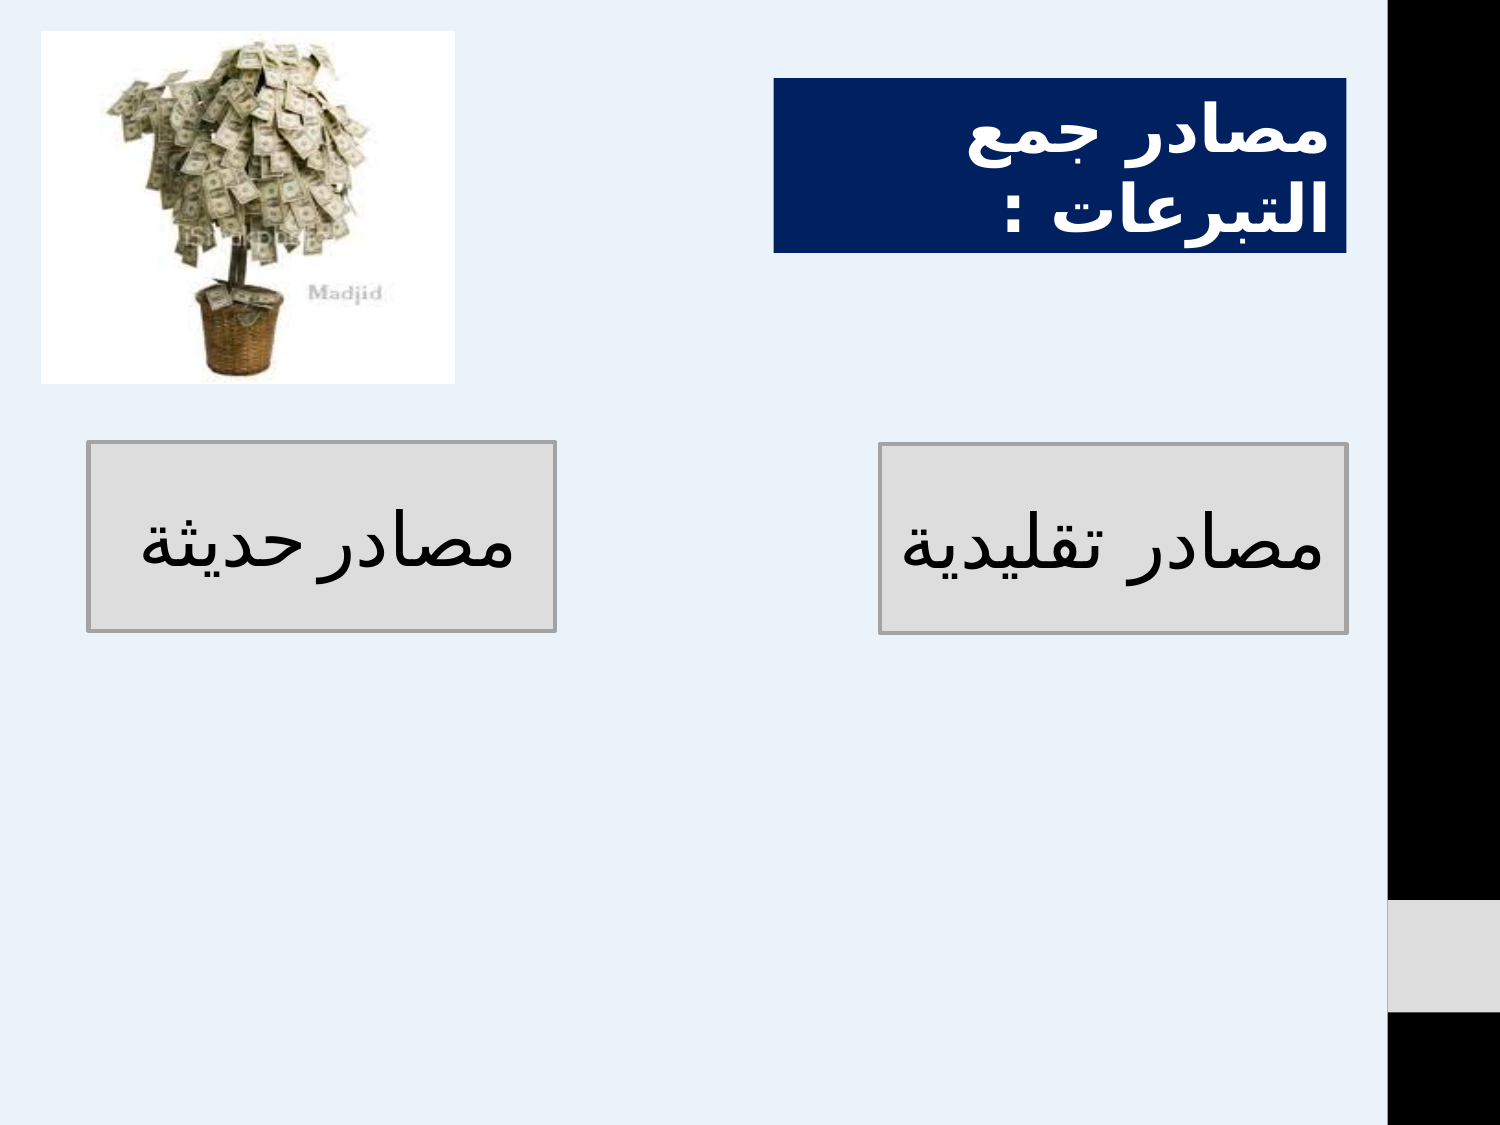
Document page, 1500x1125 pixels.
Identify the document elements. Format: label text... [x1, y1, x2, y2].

text_box مصادر تقليدية [878, 442, 1349, 635]
text_box مصادر جمع التبرعات : [773, 78, 1347, 253]
picture [40, 31, 456, 384]
text_box مصادر حديثة [86, 440, 557, 633]
